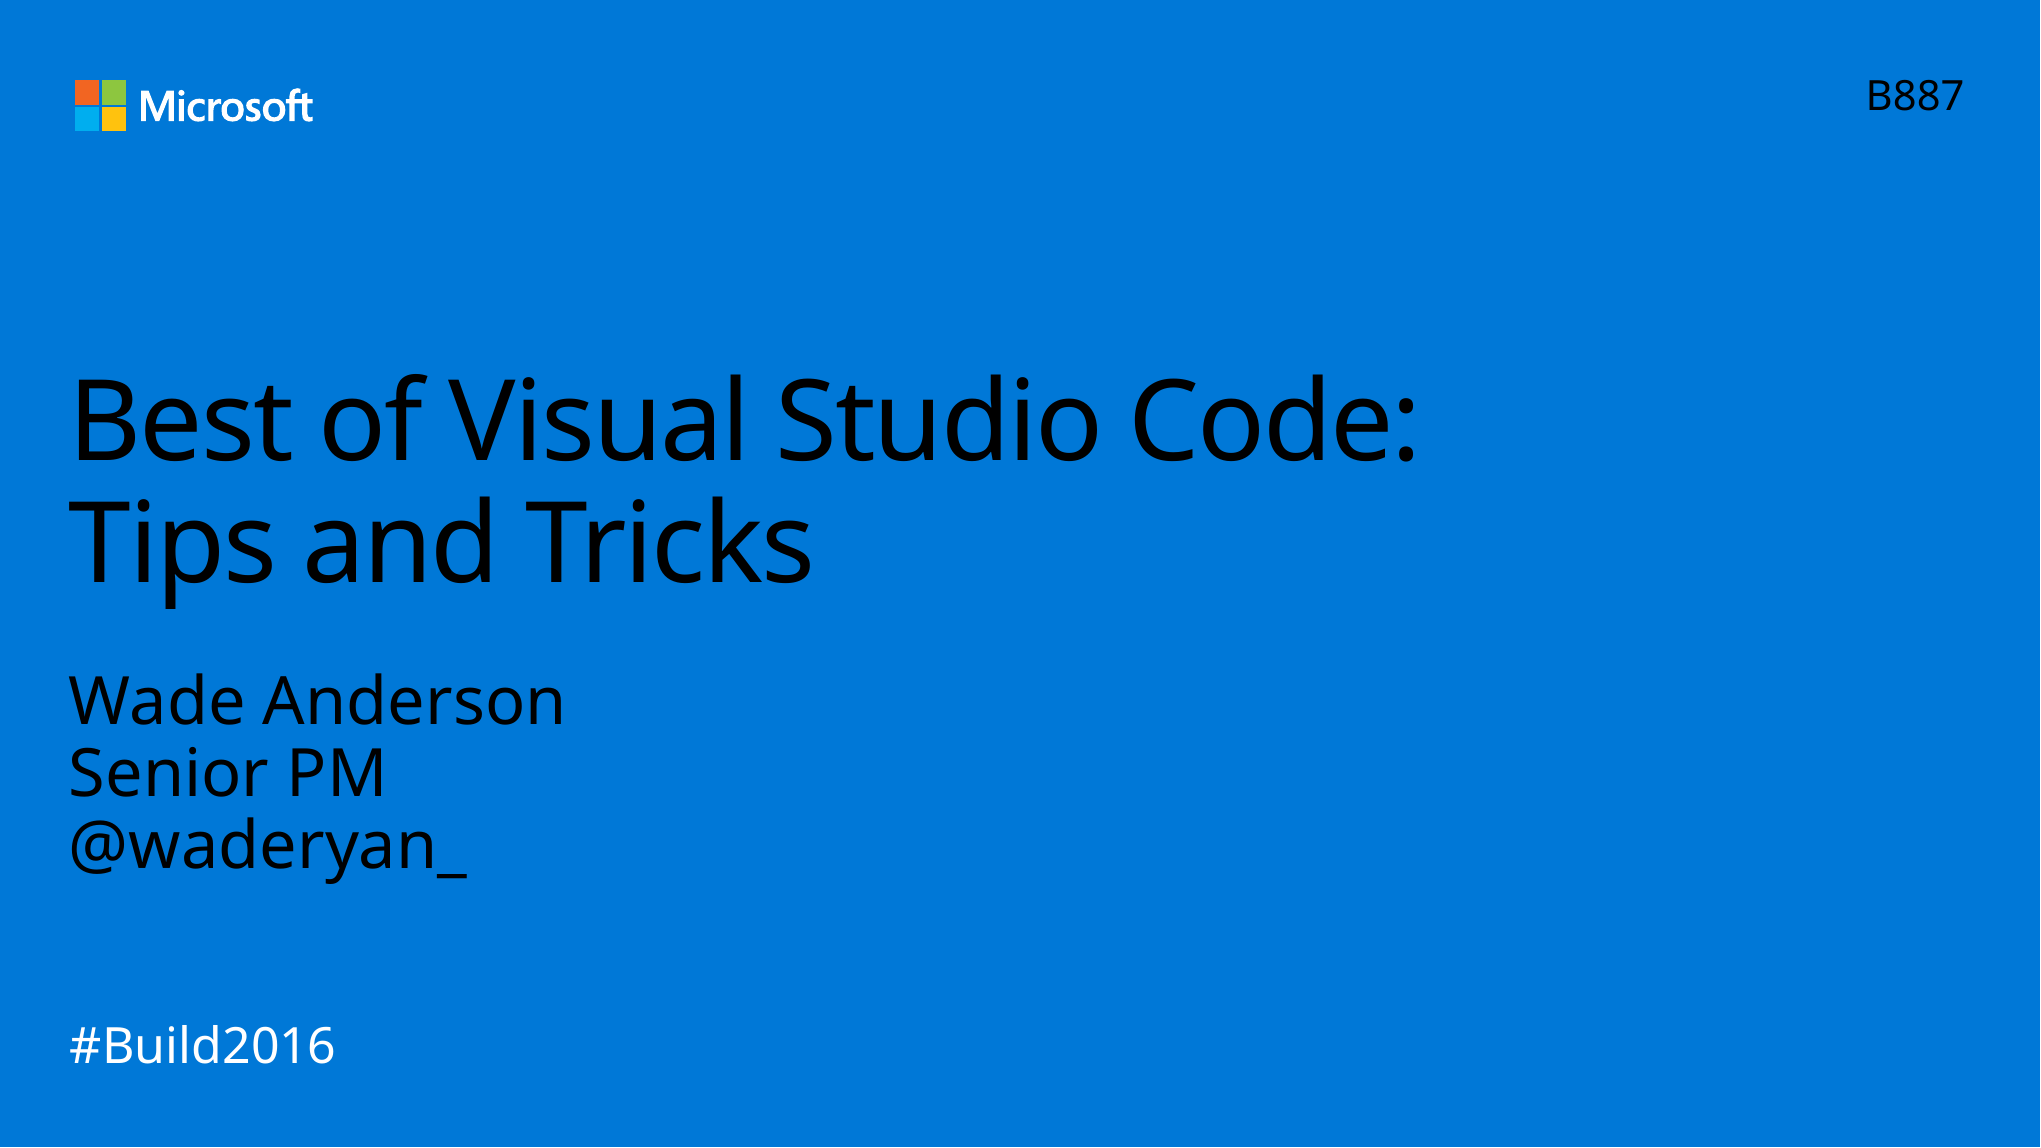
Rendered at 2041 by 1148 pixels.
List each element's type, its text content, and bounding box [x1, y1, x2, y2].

list B887 [1395, 50, 1995, 145]
title Best of Visual Studio Code: Tips and Tricks [45, 348, 1696, 648]
list Wade Anderson Senior PM @waderyan_ [45, 648, 1696, 949]
